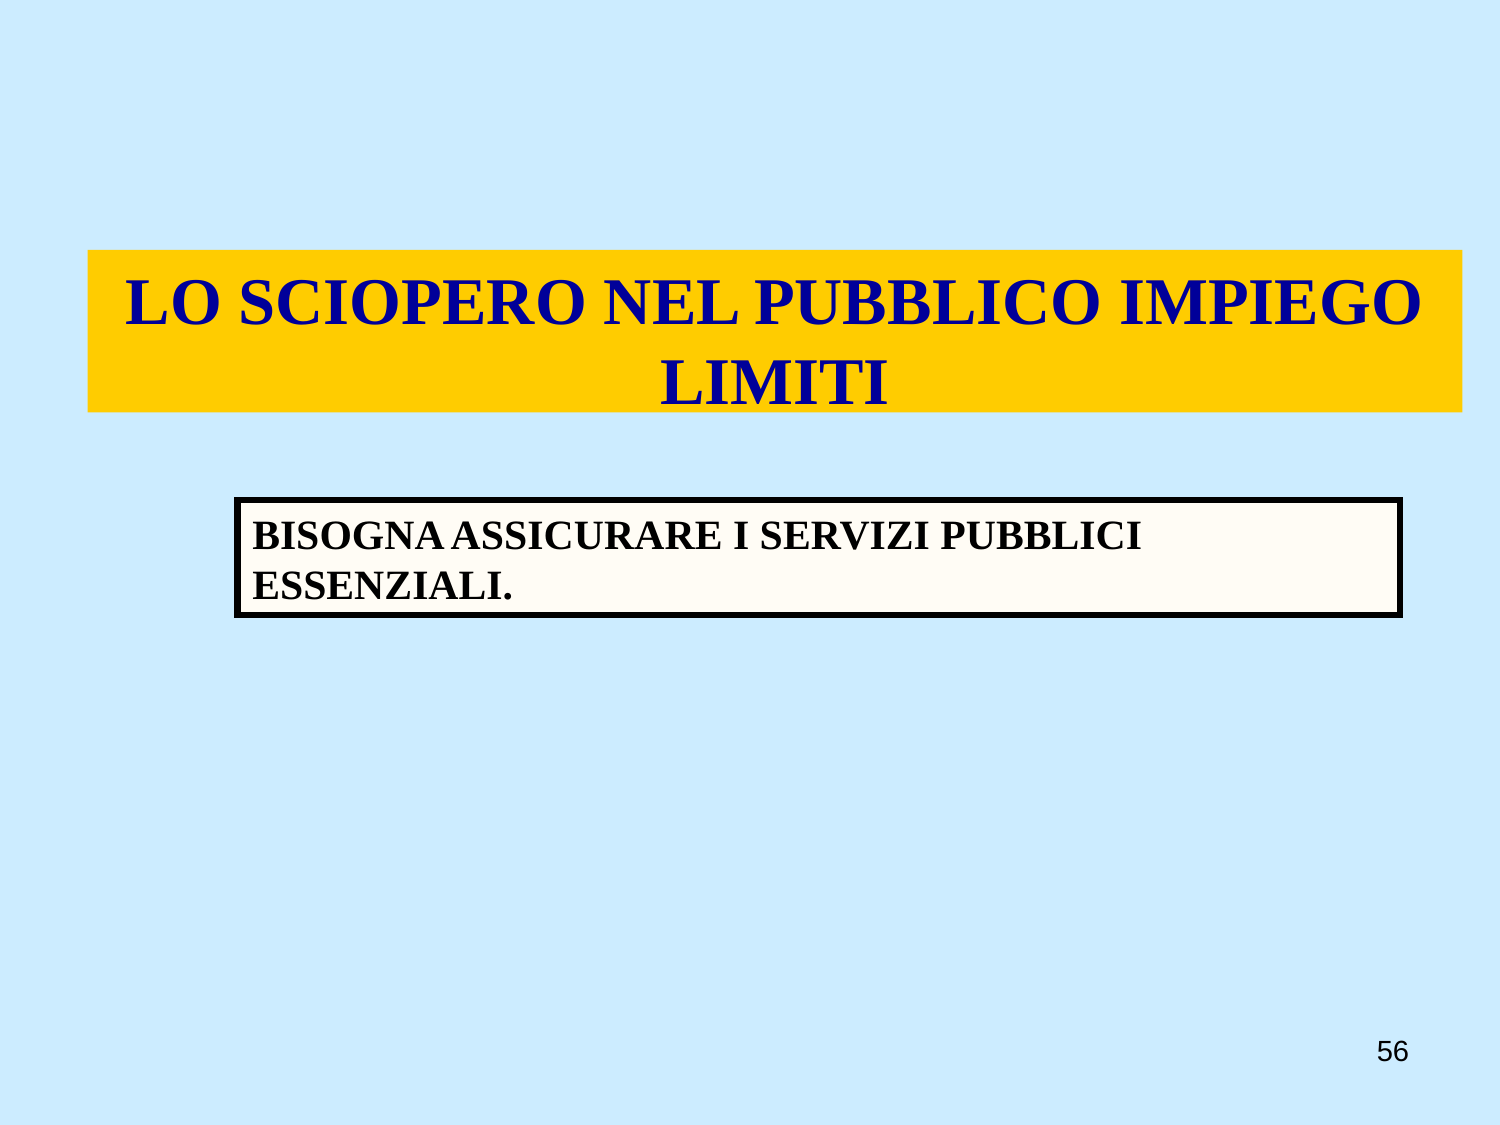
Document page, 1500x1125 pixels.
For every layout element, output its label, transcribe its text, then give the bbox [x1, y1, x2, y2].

slide_number 56 [1074, 1024, 1425, 1103]
text_box BISOGNA ASSICURARE I SERVIZI PUBBLICI ESSENZIALI. [237, 499, 1400, 616]
text_box LO SCIOPERO NEL PUBBLICO IMPIEGO LIMITI [87, 249, 1463, 413]
